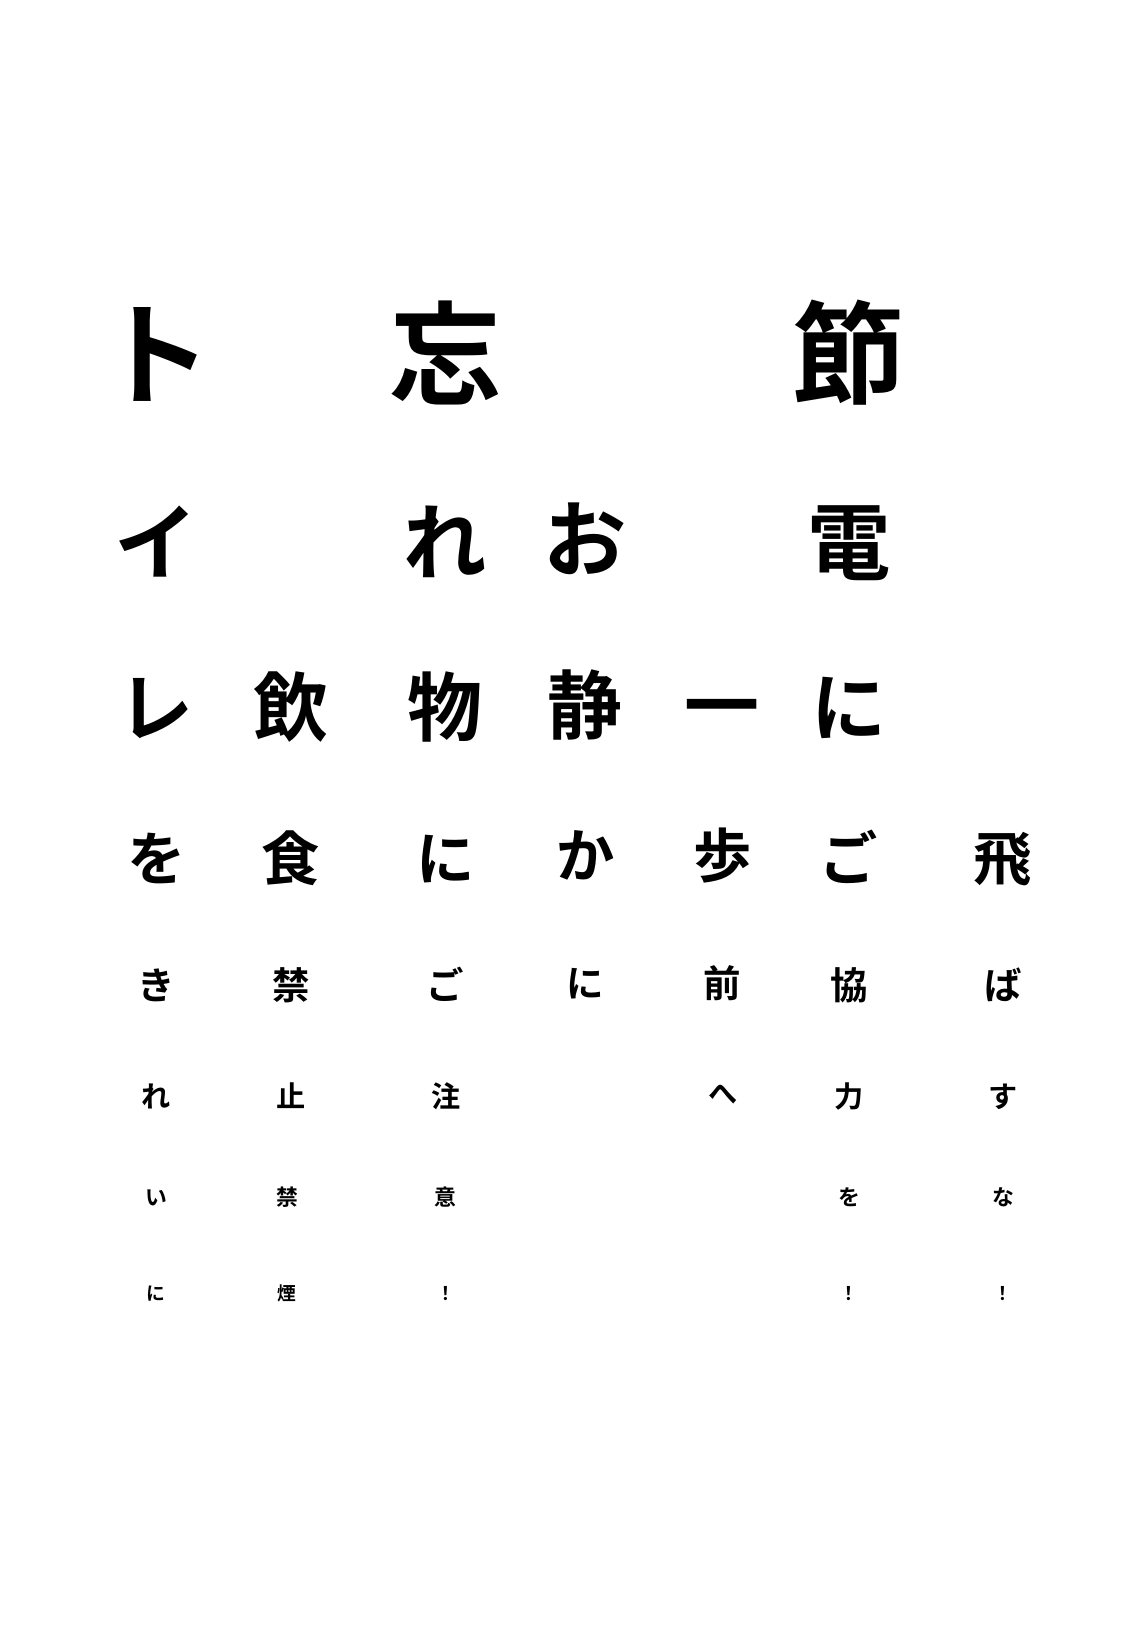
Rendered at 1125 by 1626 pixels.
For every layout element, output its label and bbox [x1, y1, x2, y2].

text_box [527, 479, 643, 1014]
text_box [669, 650, 776, 1119]
text_box [237, 653, 344, 1122]
text_box [261, 1176, 314, 1312]
text_box [958, 814, 1048, 1312]
text_box [84, 276, 229, 1312]
text_box [373, 276, 518, 1312]
text_box [777, 276, 921, 1312]
